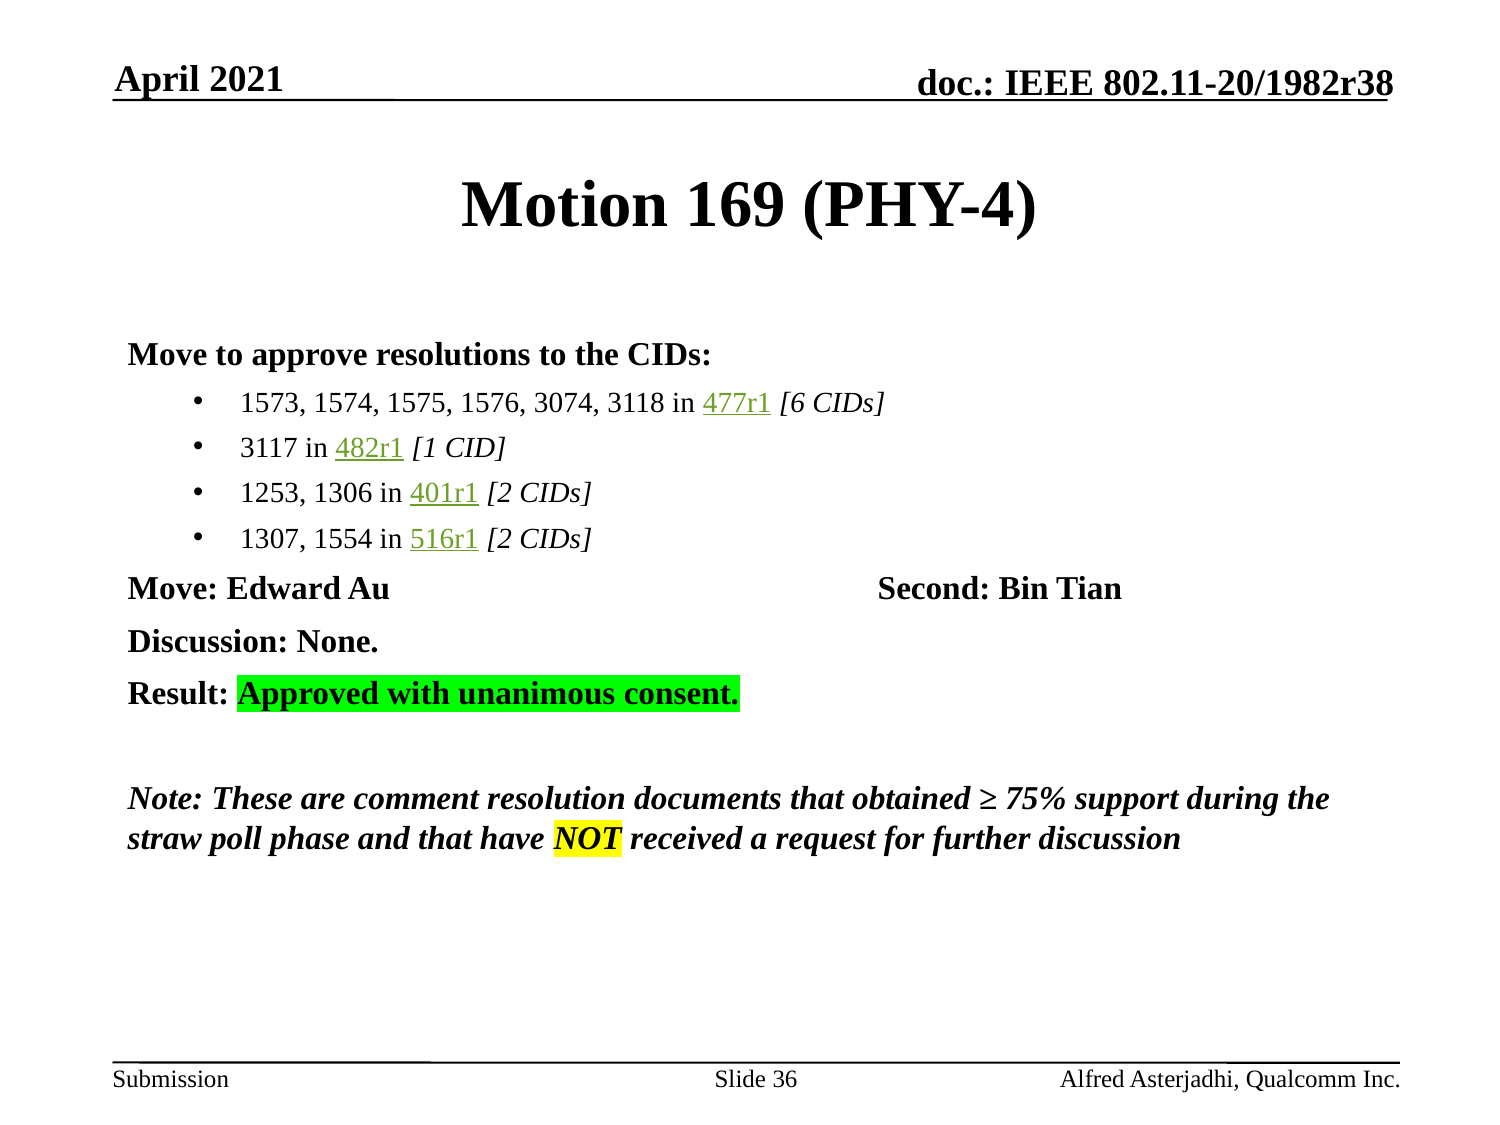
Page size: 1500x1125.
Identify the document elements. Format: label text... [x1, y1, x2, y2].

footer Alfred Asterjadhi, Qualcomm Inc. [878, 1061, 1402, 1093]
list Move to approve resolutions to the CIDs: 1573, 1574, 1575, 1576, 3074, 3118 in 477r1 [6 CIDs] 3117 in 482r1 [1 CID] 1253, 1306 in 401r1 [2 CIDs] 1307, 1554 in 516r1 [2 CIDs] Move: Edward Au Second: Bin Tian Discussion: None. Result: Approved with unanimous consent. Note: These are comment resolution documents that obtained ≥ 75% support during the straw poll phase and that have NOT received a request for further discussion [112, 324, 1388, 1000]
title Motion 169 (PHY-4) [112, 112, 1388, 288]
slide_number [114, 54, 423, 100]
slide_number Slide 36 [712, 1061, 800, 1123]
